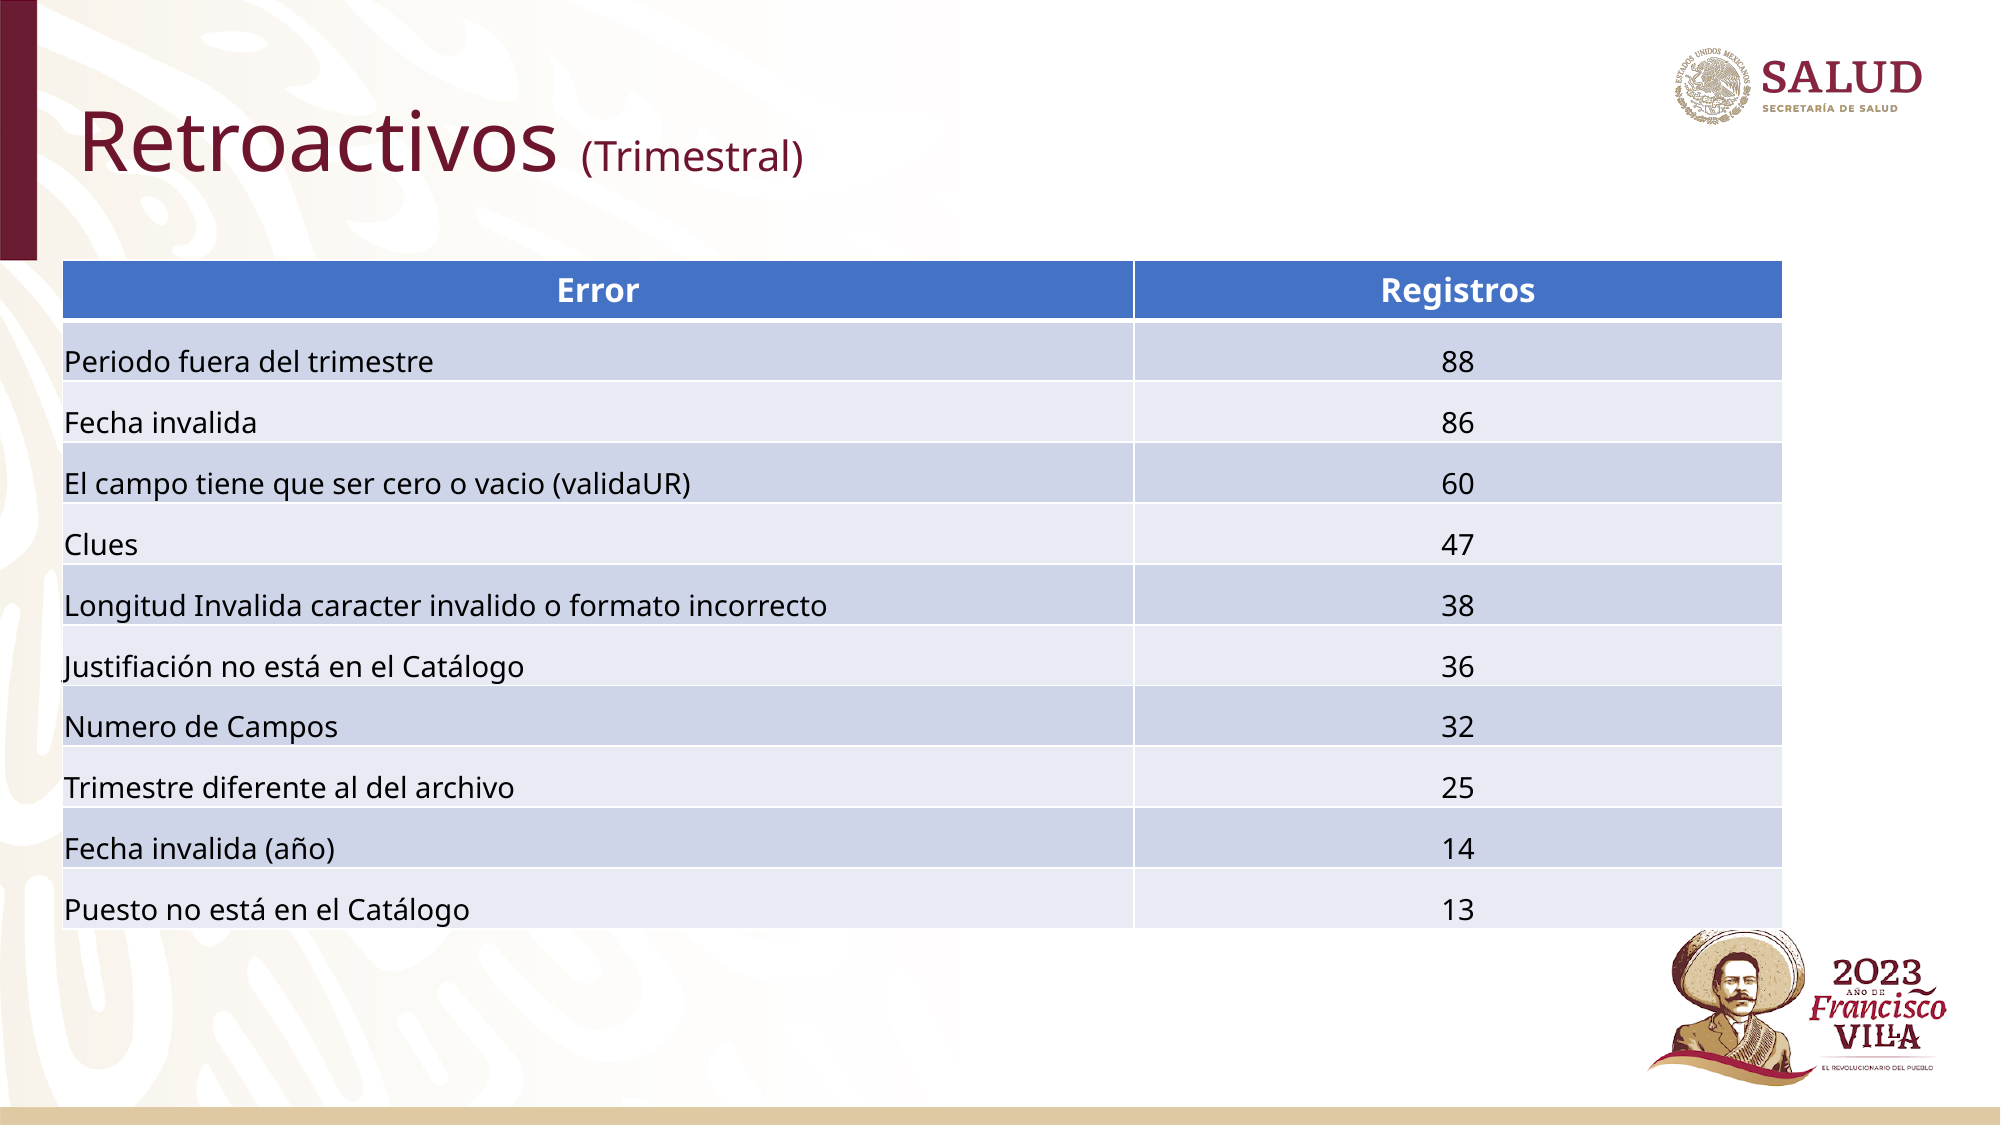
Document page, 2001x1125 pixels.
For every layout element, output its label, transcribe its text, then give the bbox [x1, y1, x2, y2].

table_cell Clues [63, 504, 1133, 563]
table_cell 86 [1135, 382, 1782, 441]
table_cell 47 [1135, 504, 1782, 563]
table_cell Periodo fuera del trimestre [63, 323, 1133, 380]
table_cell Trimestre diferente al del archivo [63, 747, 1133, 806]
table_cell Fecha invalida (año) [63, 808, 1133, 867]
table_cell Puesto no está en el Catálogo [63, 869, 1133, 928]
table_cell 25 [1135, 747, 1782, 806]
table_cell Numero de Campos [63, 686, 1133, 745]
table_header Registros [1135, 261, 1782, 318]
table_cell 13 [1135, 869, 1782, 928]
table_cell 32 [1135, 686, 1782, 745]
table_cell 60 [1135, 443, 1782, 502]
picture [0, 0, 2001, 1125]
table_cell 14 [1135, 808, 1782, 867]
table_cell Longitud Invalida caracter invalido o formato incorrecto [63, 565, 1133, 624]
table_header Error [63, 261, 1133, 318]
table_cell 88 [1135, 323, 1782, 380]
table_cell El campo tiene que ser cero o vacio (validaUR) [63, 443, 1133, 502]
table_cell 36 [1135, 626, 1782, 685]
table_cell 38 [1135, 565, 1782, 624]
table_cell Justifiación no está en el Catálogo [63, 626, 1133, 685]
table_cell Fecha invalida [63, 382, 1133, 441]
title Retroactivos (Trimestral) [62, 92, 1937, 196]
